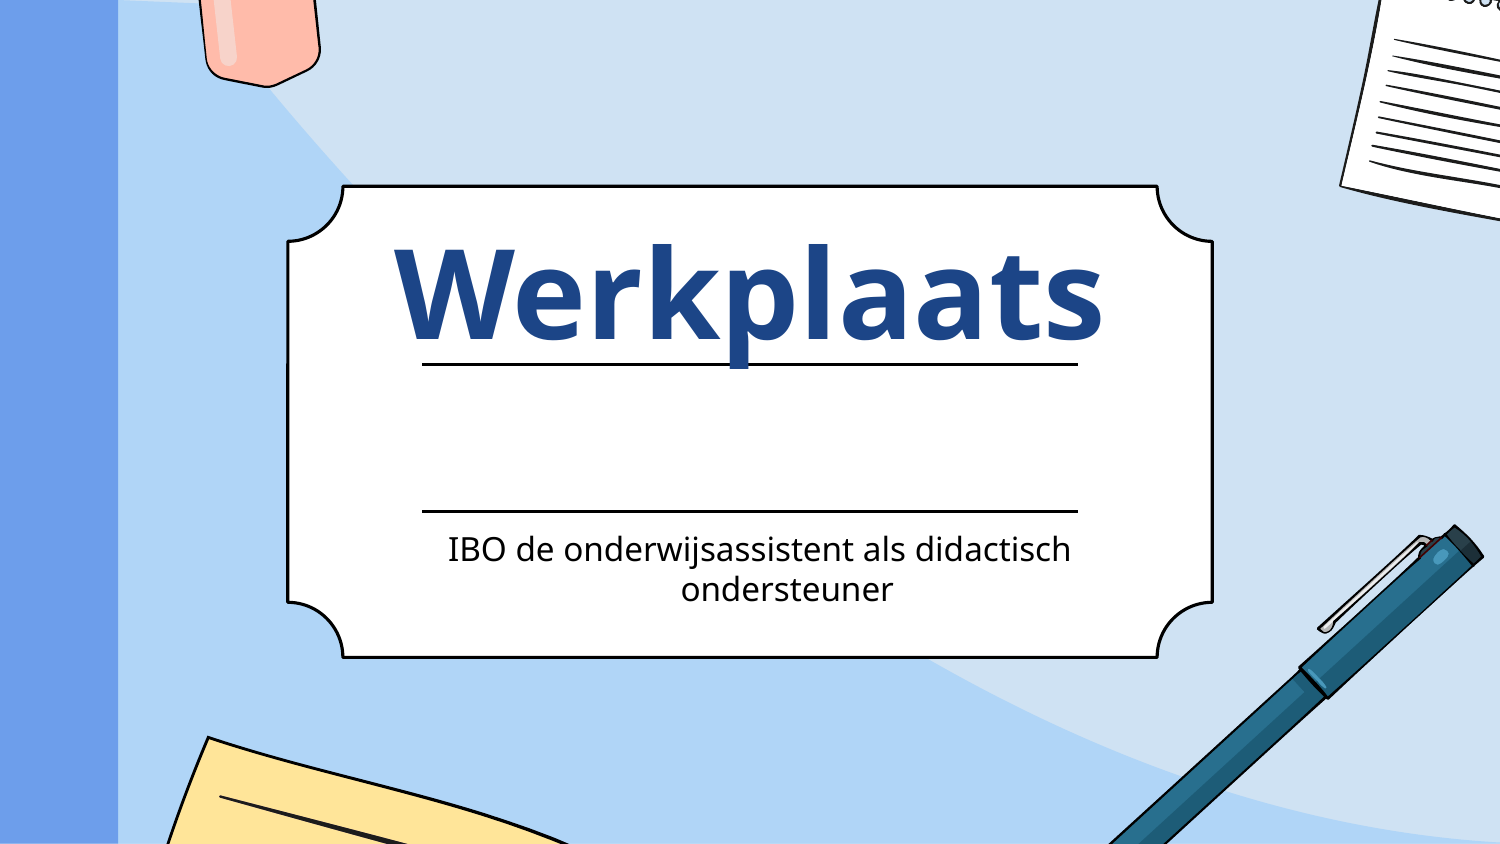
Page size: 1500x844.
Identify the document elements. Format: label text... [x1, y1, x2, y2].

subtitle IBO de onderwijsassistent als didactisch ondersteuner [348, 539, 1152, 598]
title Werkplaats [385, 245, 1115, 484]
